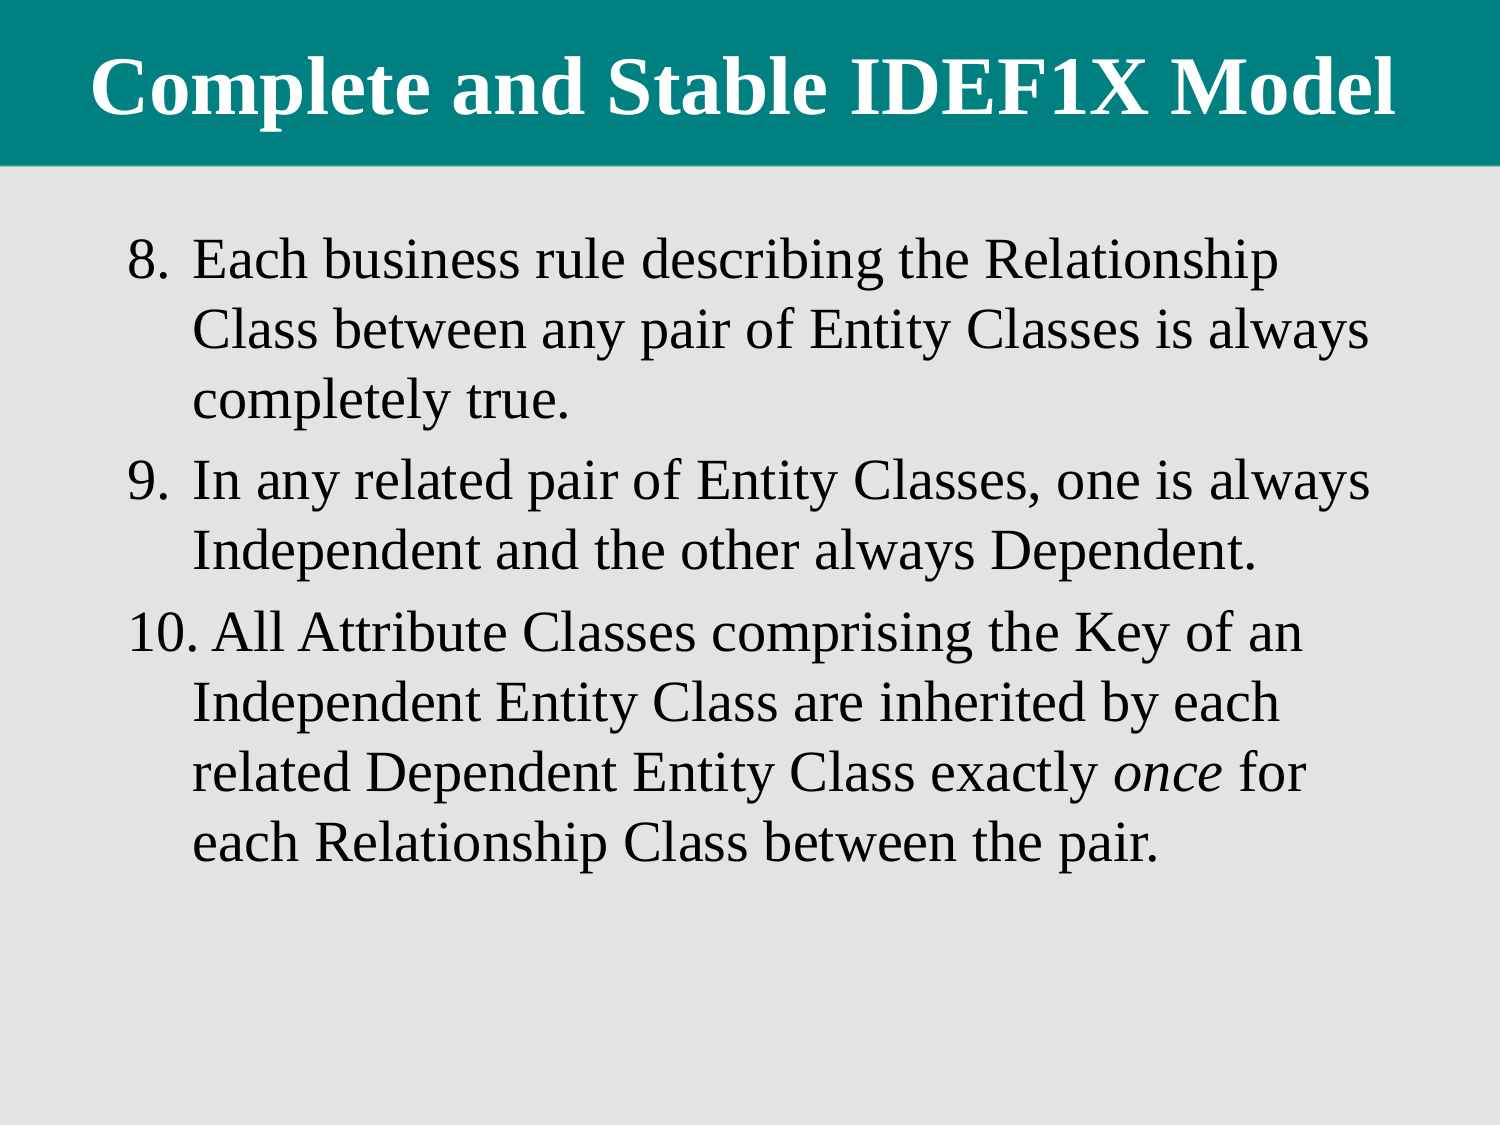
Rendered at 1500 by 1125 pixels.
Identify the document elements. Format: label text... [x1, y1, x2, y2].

list 8. Each business rule describing the Relationship Class between any pair of Entity Classes is always completely true. 9. In any related pair of Entity Classes, one is always Independent and the other always Dependent. 10. All Attribute Classes comprising the Key of an Independent Entity Class are inherited by each related Dependent Entity Class exactly once for each Relationship Class between the pair. [111, 211, 1388, 887]
title Complete and Stable IDEF1X Model [0, 23, 1488, 140]
picture [0, 0, 1500, 1125]
